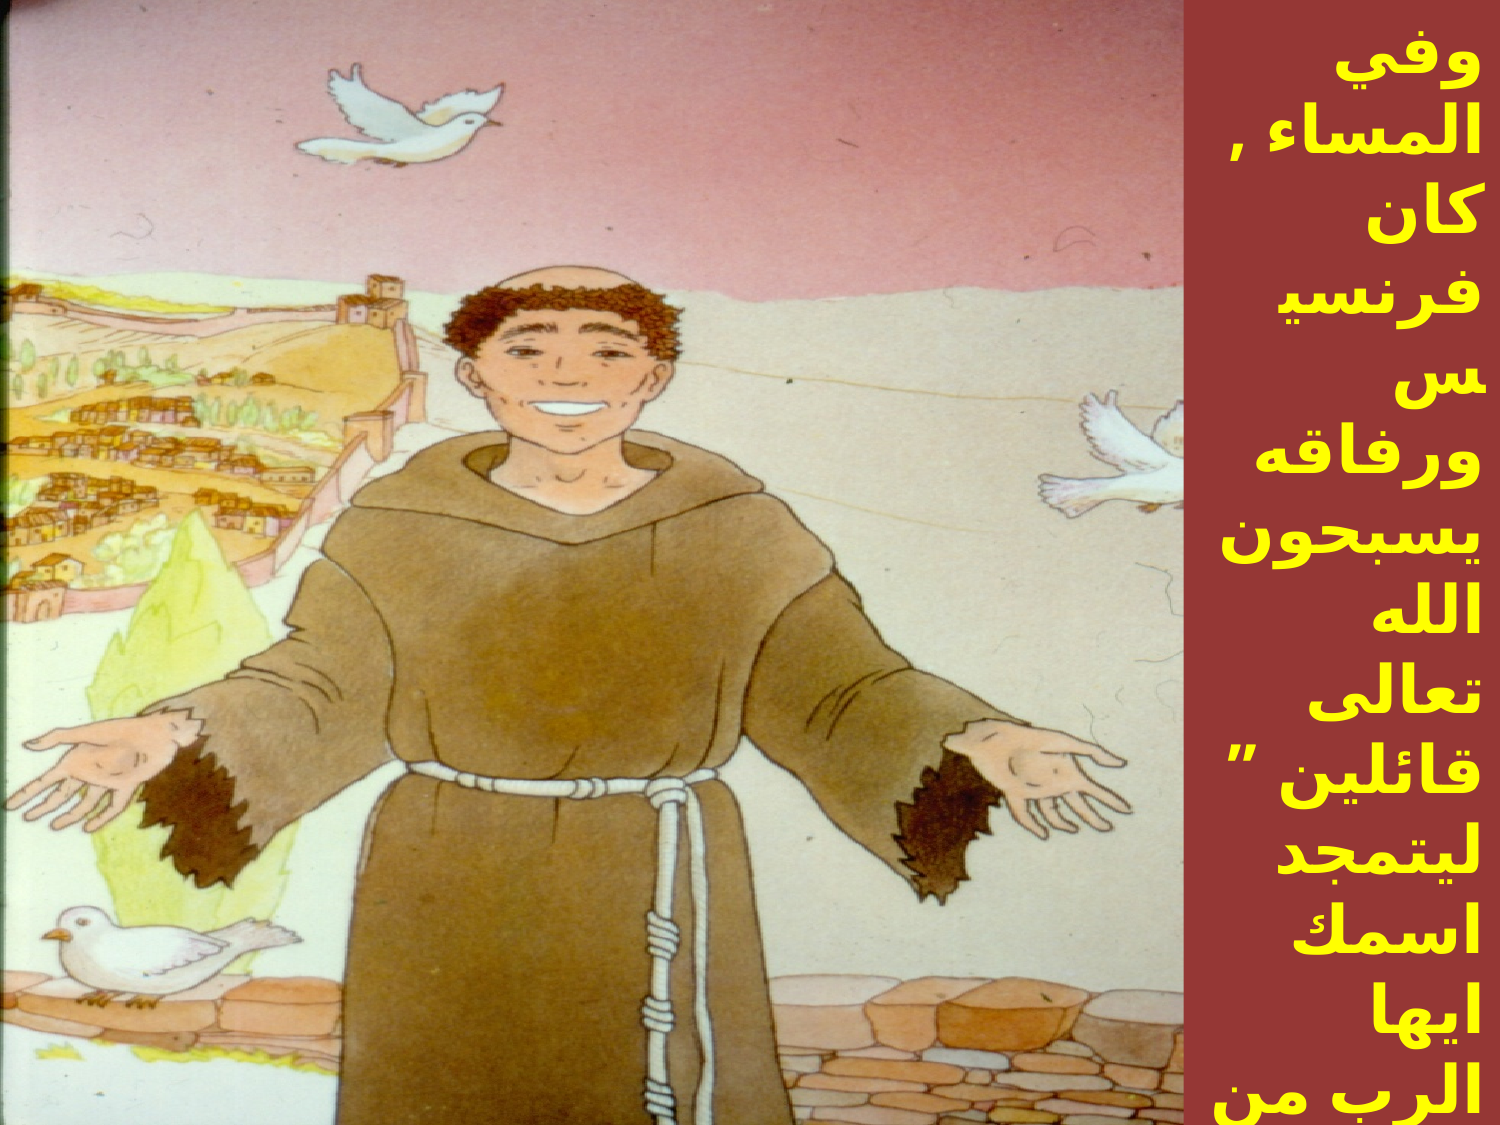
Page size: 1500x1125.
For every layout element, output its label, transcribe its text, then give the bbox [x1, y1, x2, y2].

text_box وفي المساء , كان فرنسيس ورفاقه يسبحون الله تعالى قائلين ” ليتمجد اسمك ايها الرب من اجل اختنا الشمس وامنا الأرض ومن اجل اخينا الماء الثمين ...“ [1185, 0, 1500, 1125]
picture [0, 0, 1184, 1125]
